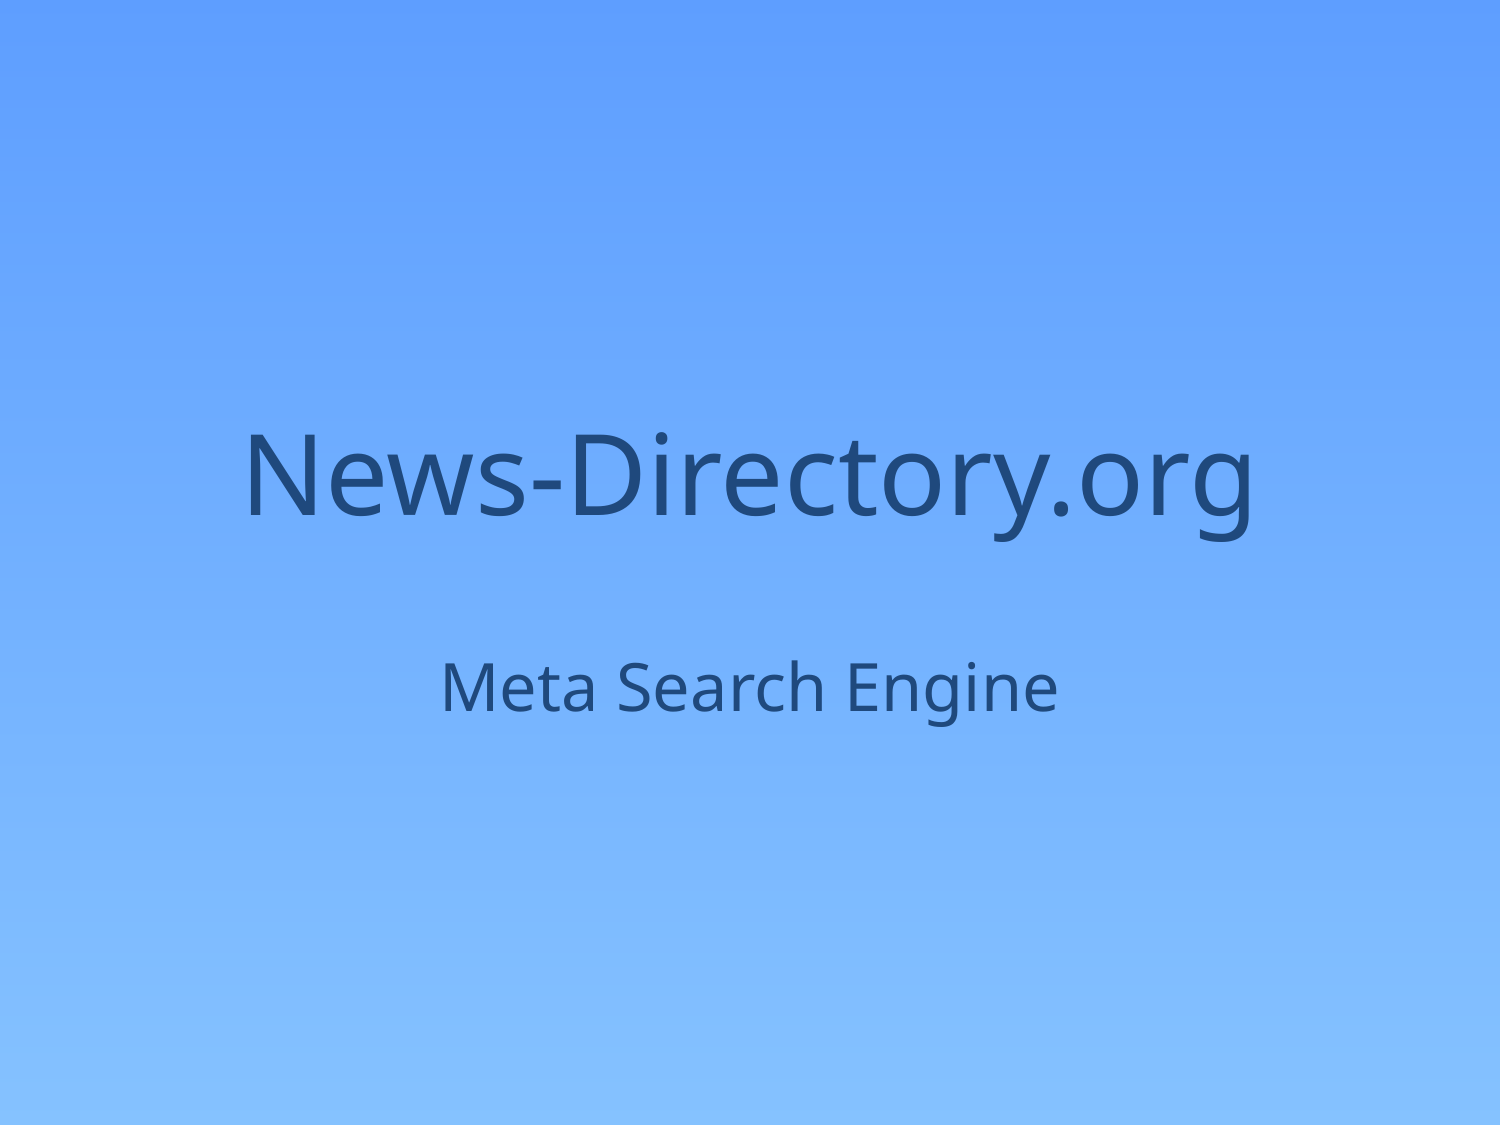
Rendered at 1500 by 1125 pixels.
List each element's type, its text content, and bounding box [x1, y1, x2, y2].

subtitle Meta Search Engine [225, 637, 1275, 925]
title News-Directory.org [112, 349, 1388, 591]
